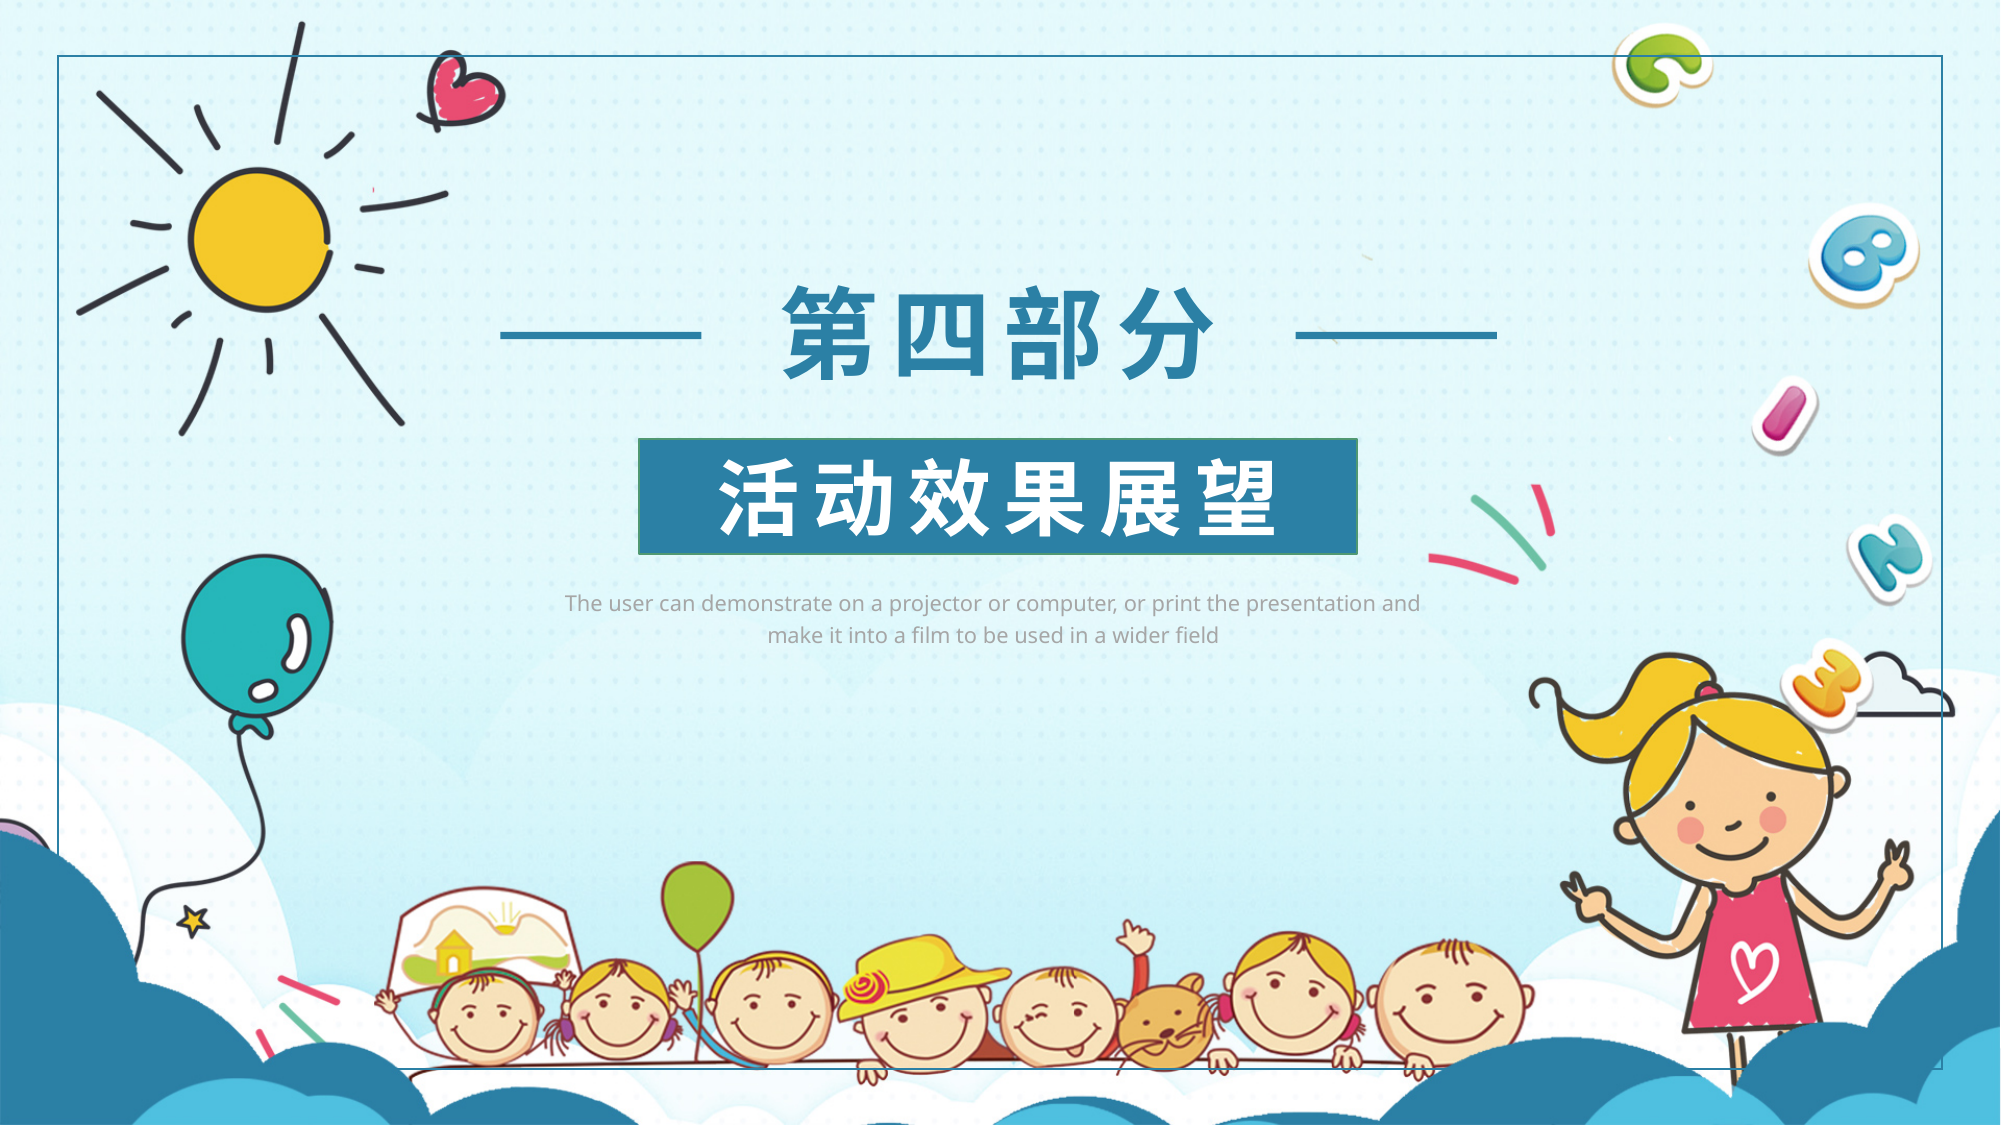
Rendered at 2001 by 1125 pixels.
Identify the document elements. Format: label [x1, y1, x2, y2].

text_box [500, 264, 1497, 401]
picture [0, 0, 2001, 1125]
